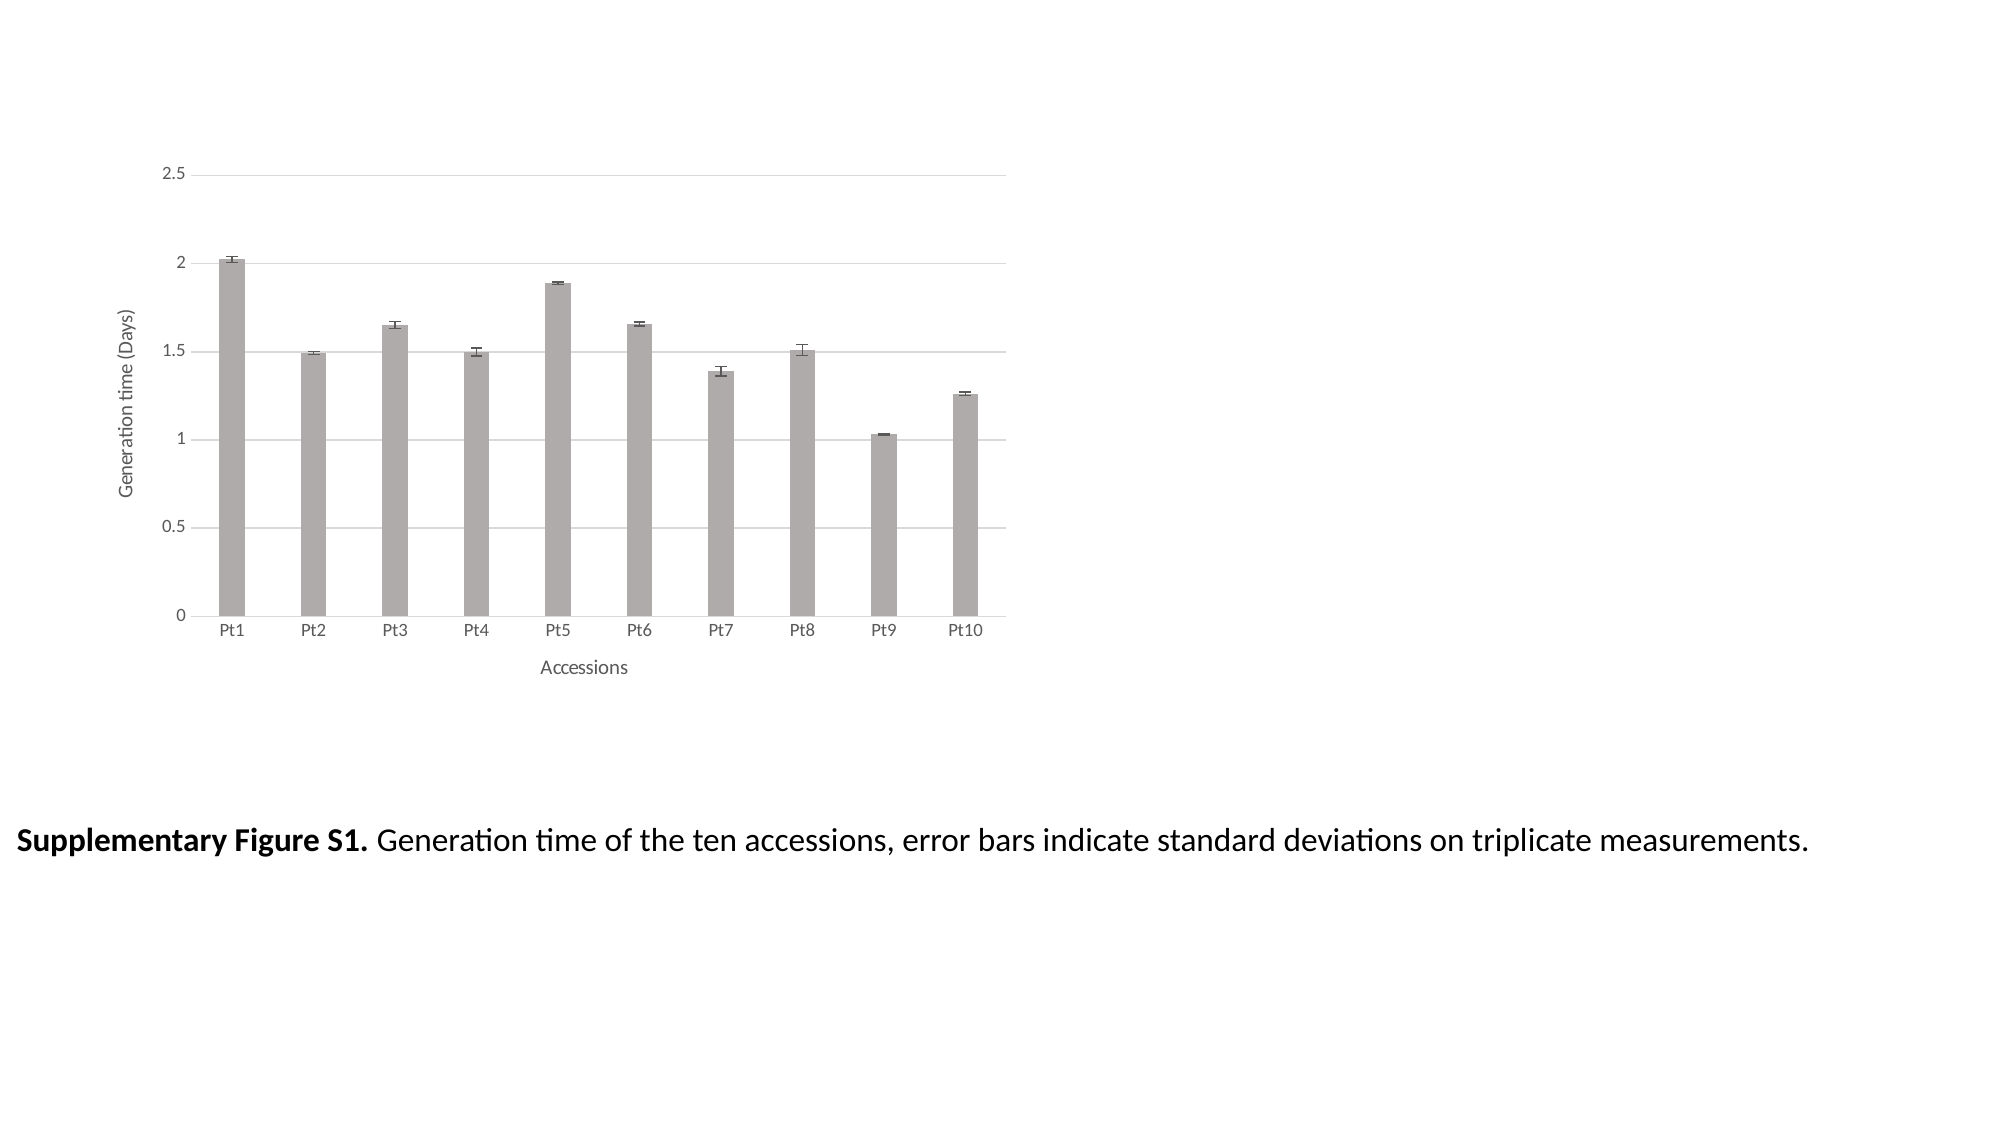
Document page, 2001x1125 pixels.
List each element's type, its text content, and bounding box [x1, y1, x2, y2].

text_box Supplementary Figure S1. Generation time of the ten accessions, error bars indicate standard deviations on triplicate measurements. [2, 810, 2000, 866]
chart [83, 154, 1025, 710]
